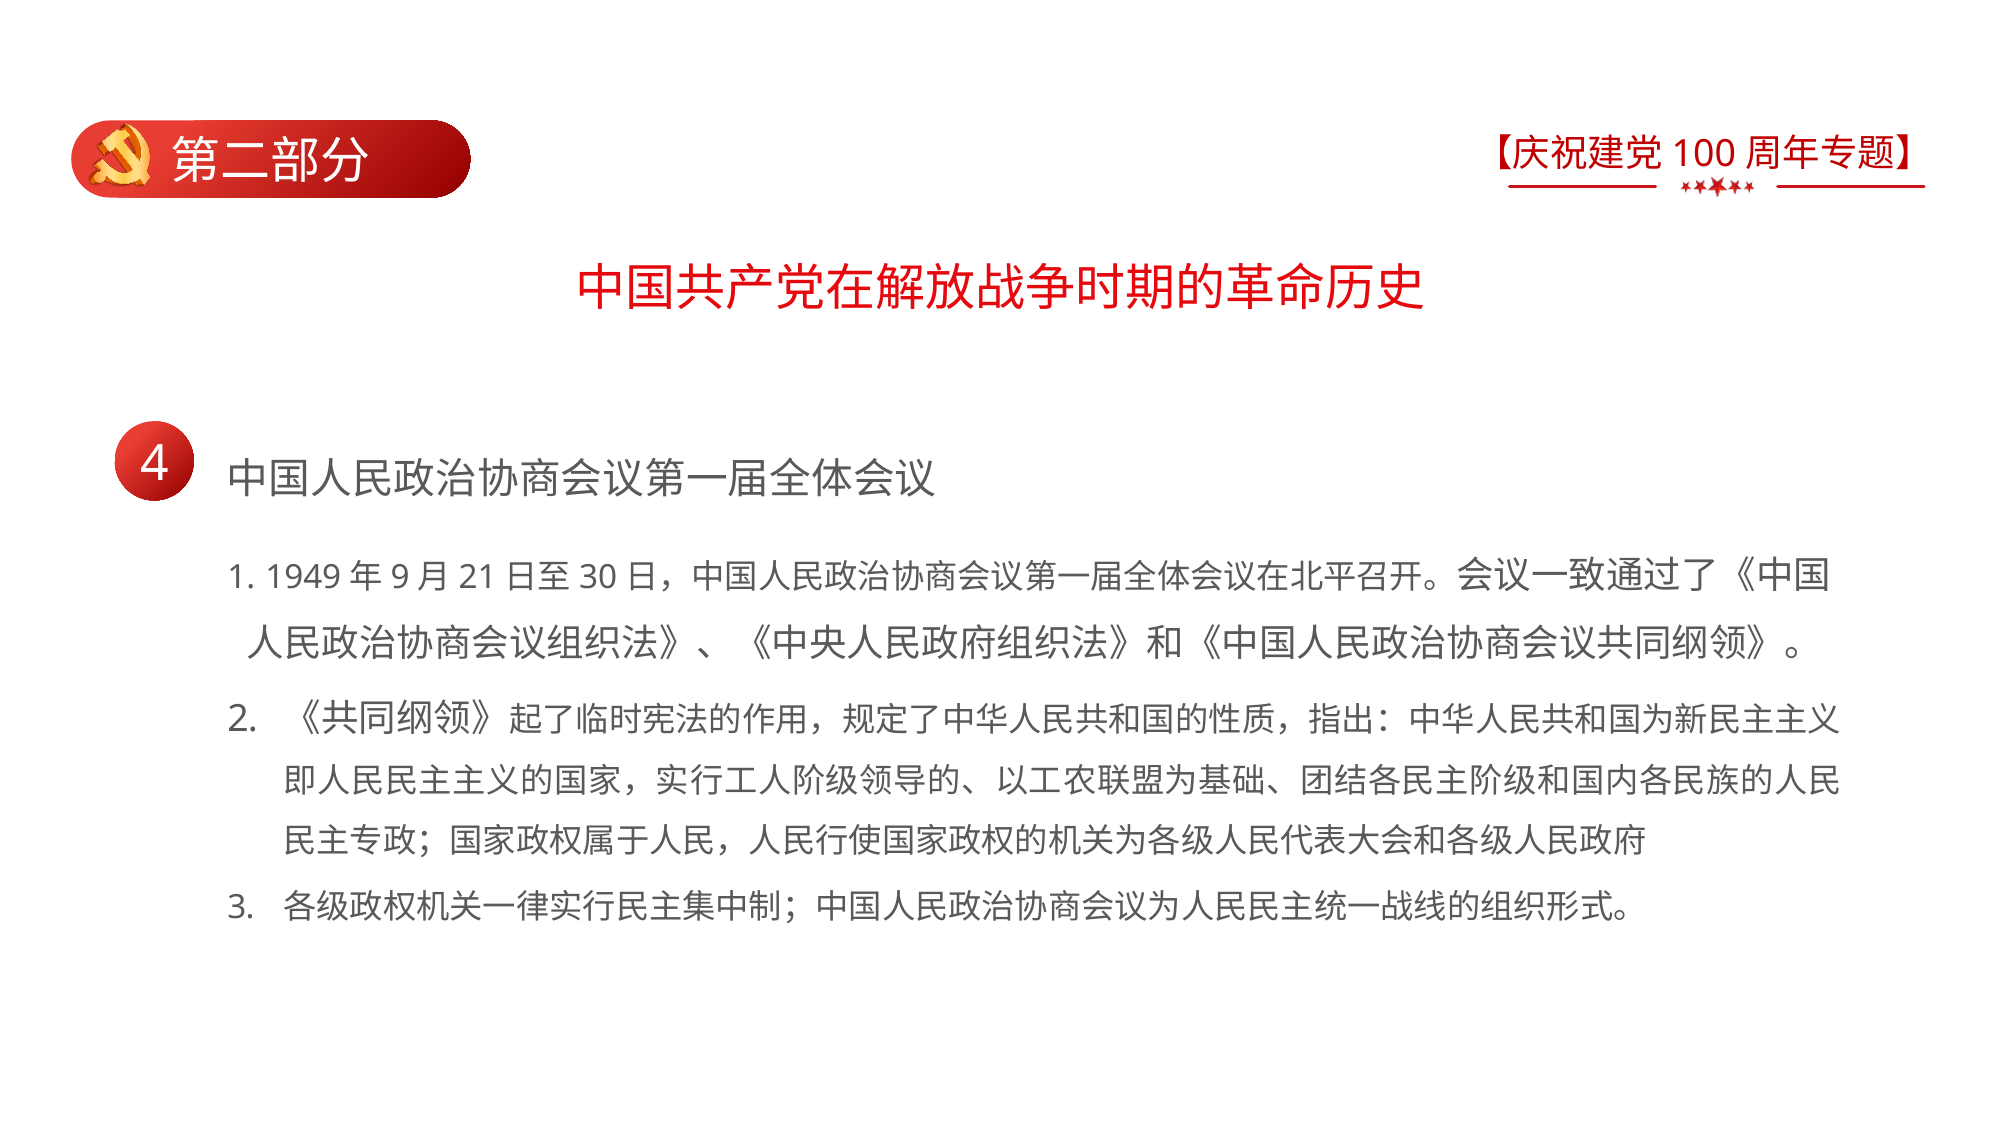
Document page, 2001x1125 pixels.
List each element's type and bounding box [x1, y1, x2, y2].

text_box [0, 0, 2000, 1125]
text_box [1188, 119, 1953, 198]
text_box [71, 104, 471, 205]
